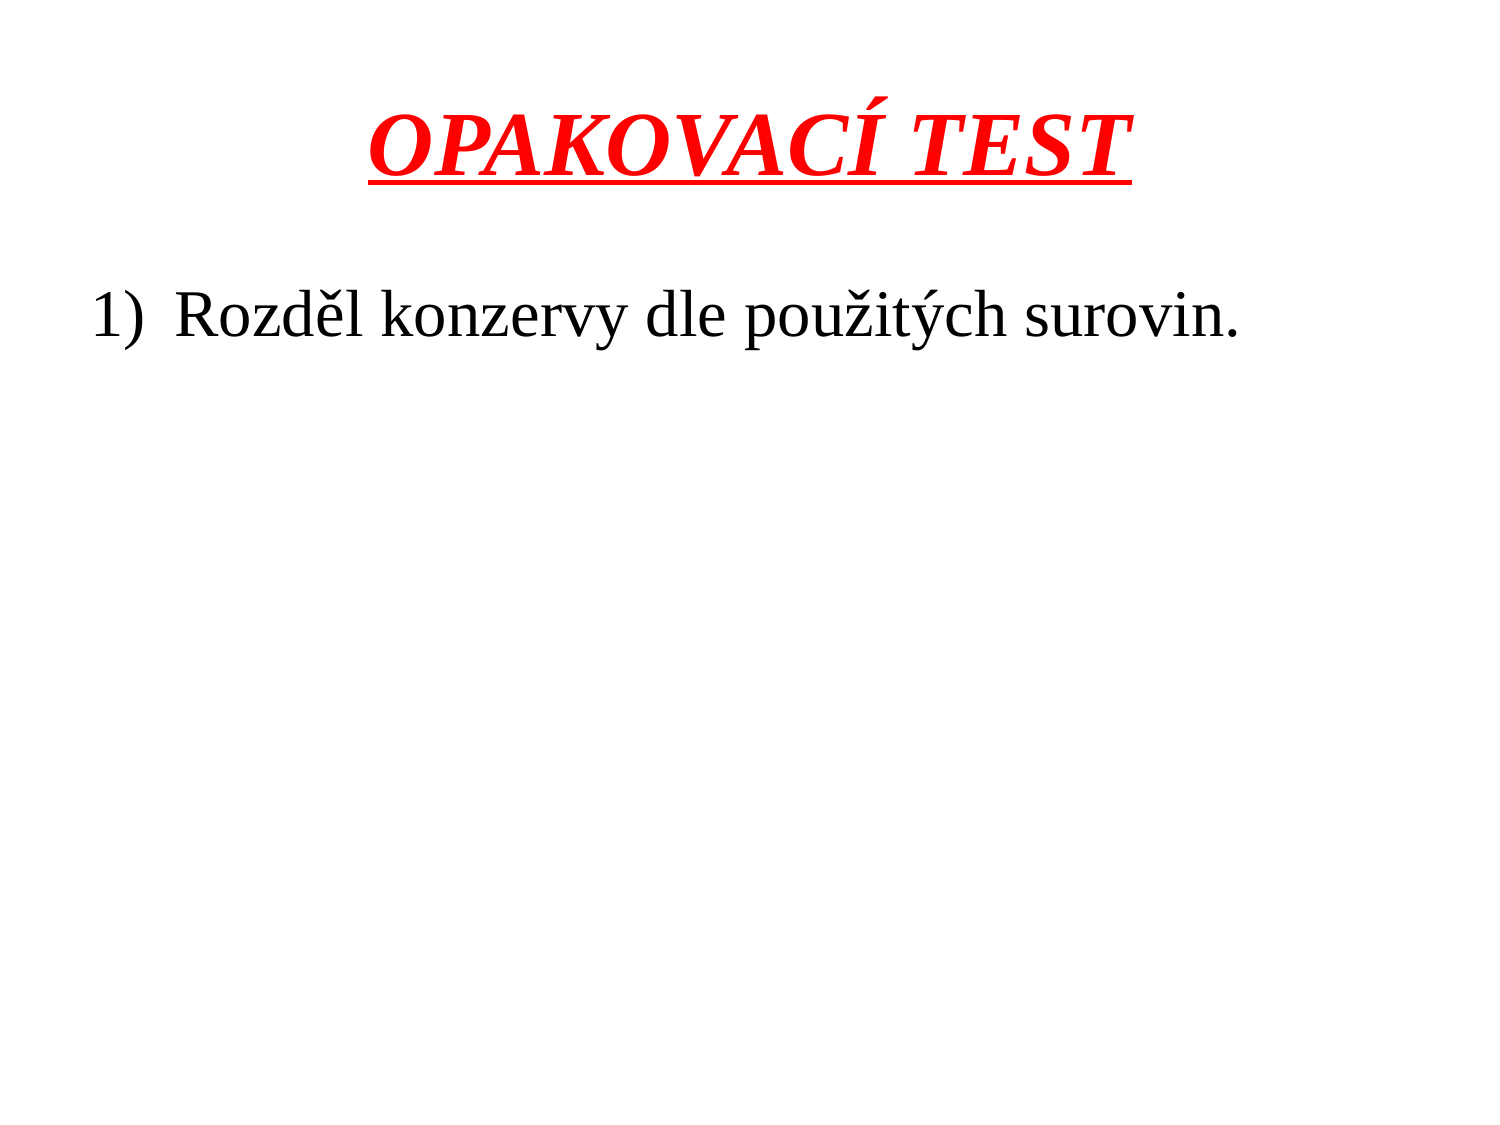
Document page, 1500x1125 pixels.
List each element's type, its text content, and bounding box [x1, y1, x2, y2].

list Rozděl konzervy dle použitých surovin. [75, 262, 1425, 1005]
title OPAKOVACÍ TEST [75, 45, 1425, 233]
